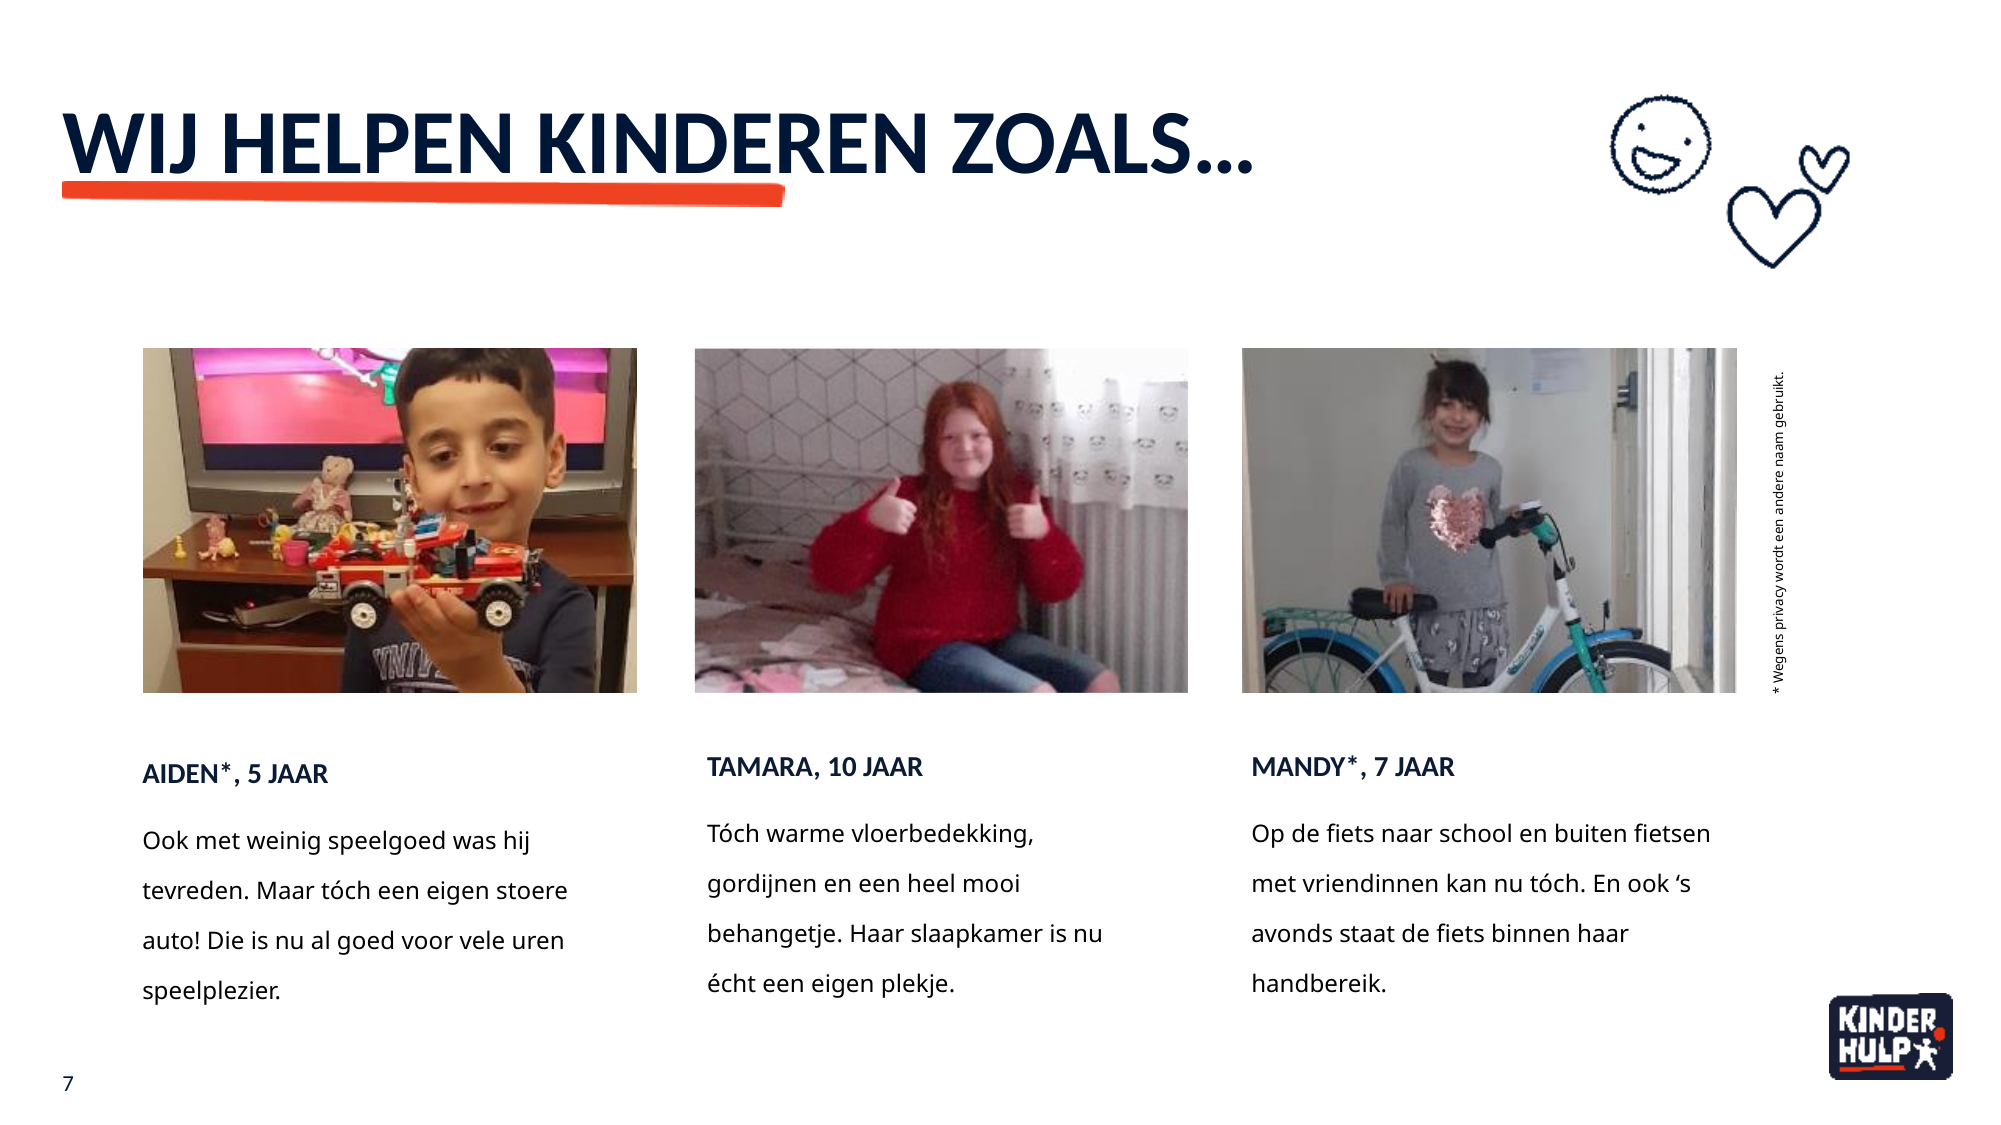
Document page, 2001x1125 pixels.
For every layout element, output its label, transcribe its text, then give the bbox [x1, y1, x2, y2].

text_box MANDY*, 7 JAAR Op de fiets naar school en buiten fietsen met vriendinnen kan nu tóch. En ook ‘s avonds staat de fiets binnen haar handbereik. [1236, 733, 1737, 1022]
picture [143, 348, 637, 693]
text_box AIDEN*, 5 JAAR Ook met weinig speelgoed was hij tevreden. Maar tóch een eigen stoere auto! Die is nu al goed voor vele uren speelplezier. [127, 740, 637, 1028]
picture [1242, 348, 1737, 693]
picture [1725, 144, 1853, 272]
slide_number 7 [62, 1063, 140, 1102]
title WIJ HELPEN KINDEREN ZOALS… [62, 34, 1939, 253]
picture [62, 181, 785, 207]
text_box TAMARA, 10 JAAR Tóch warme vloerbedekking, gordijnen en een heel mooi behangetje. Haar slaapkamer is nu écht een eigen plekje. [692, 733, 1165, 1022]
picture [1597, 81, 1726, 208]
picture [695, 273, 1188, 768]
text_box * Wegens privacy wordt een andere naam gebruikt. [1759, 317, 1802, 710]
picture [1829, 993, 1953, 1080]
